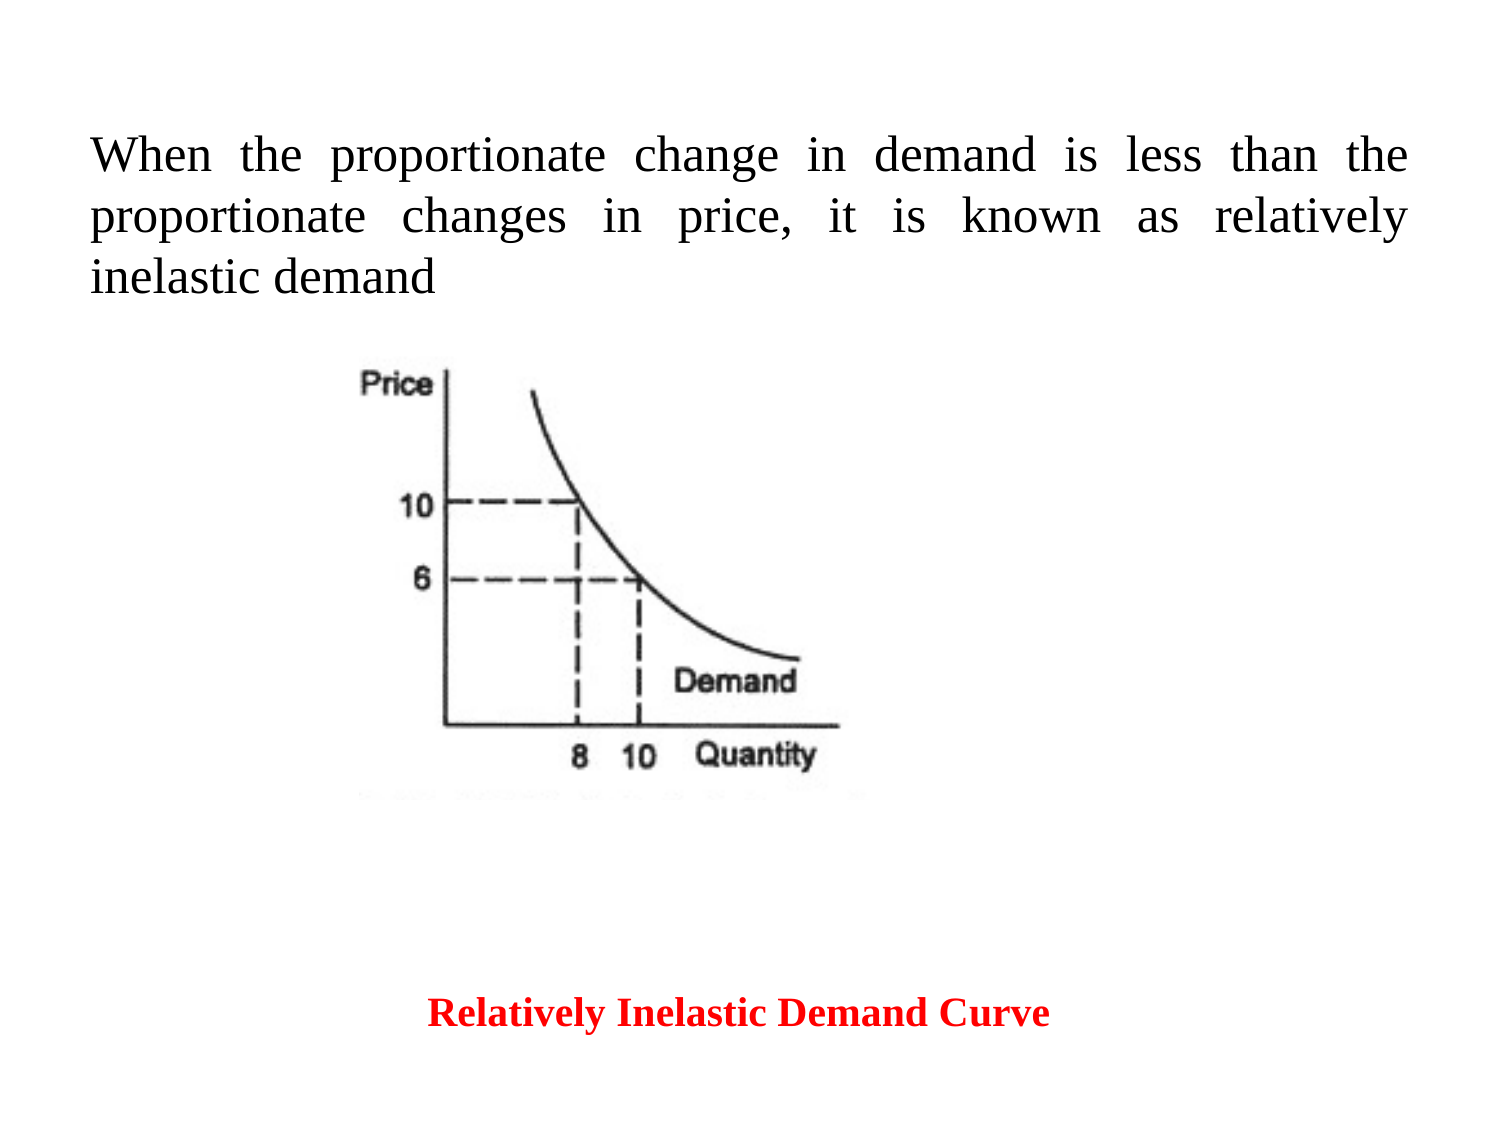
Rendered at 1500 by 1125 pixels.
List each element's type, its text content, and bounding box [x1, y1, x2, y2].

picture [358, 337, 885, 801]
text_box Relatively Inelastic Demand Curve [412, 976, 1163, 1042]
list When the proportionate change in demand is less than the proportionate changes in price, it is known as relatively inelastic demand [75, 112, 1425, 313]
